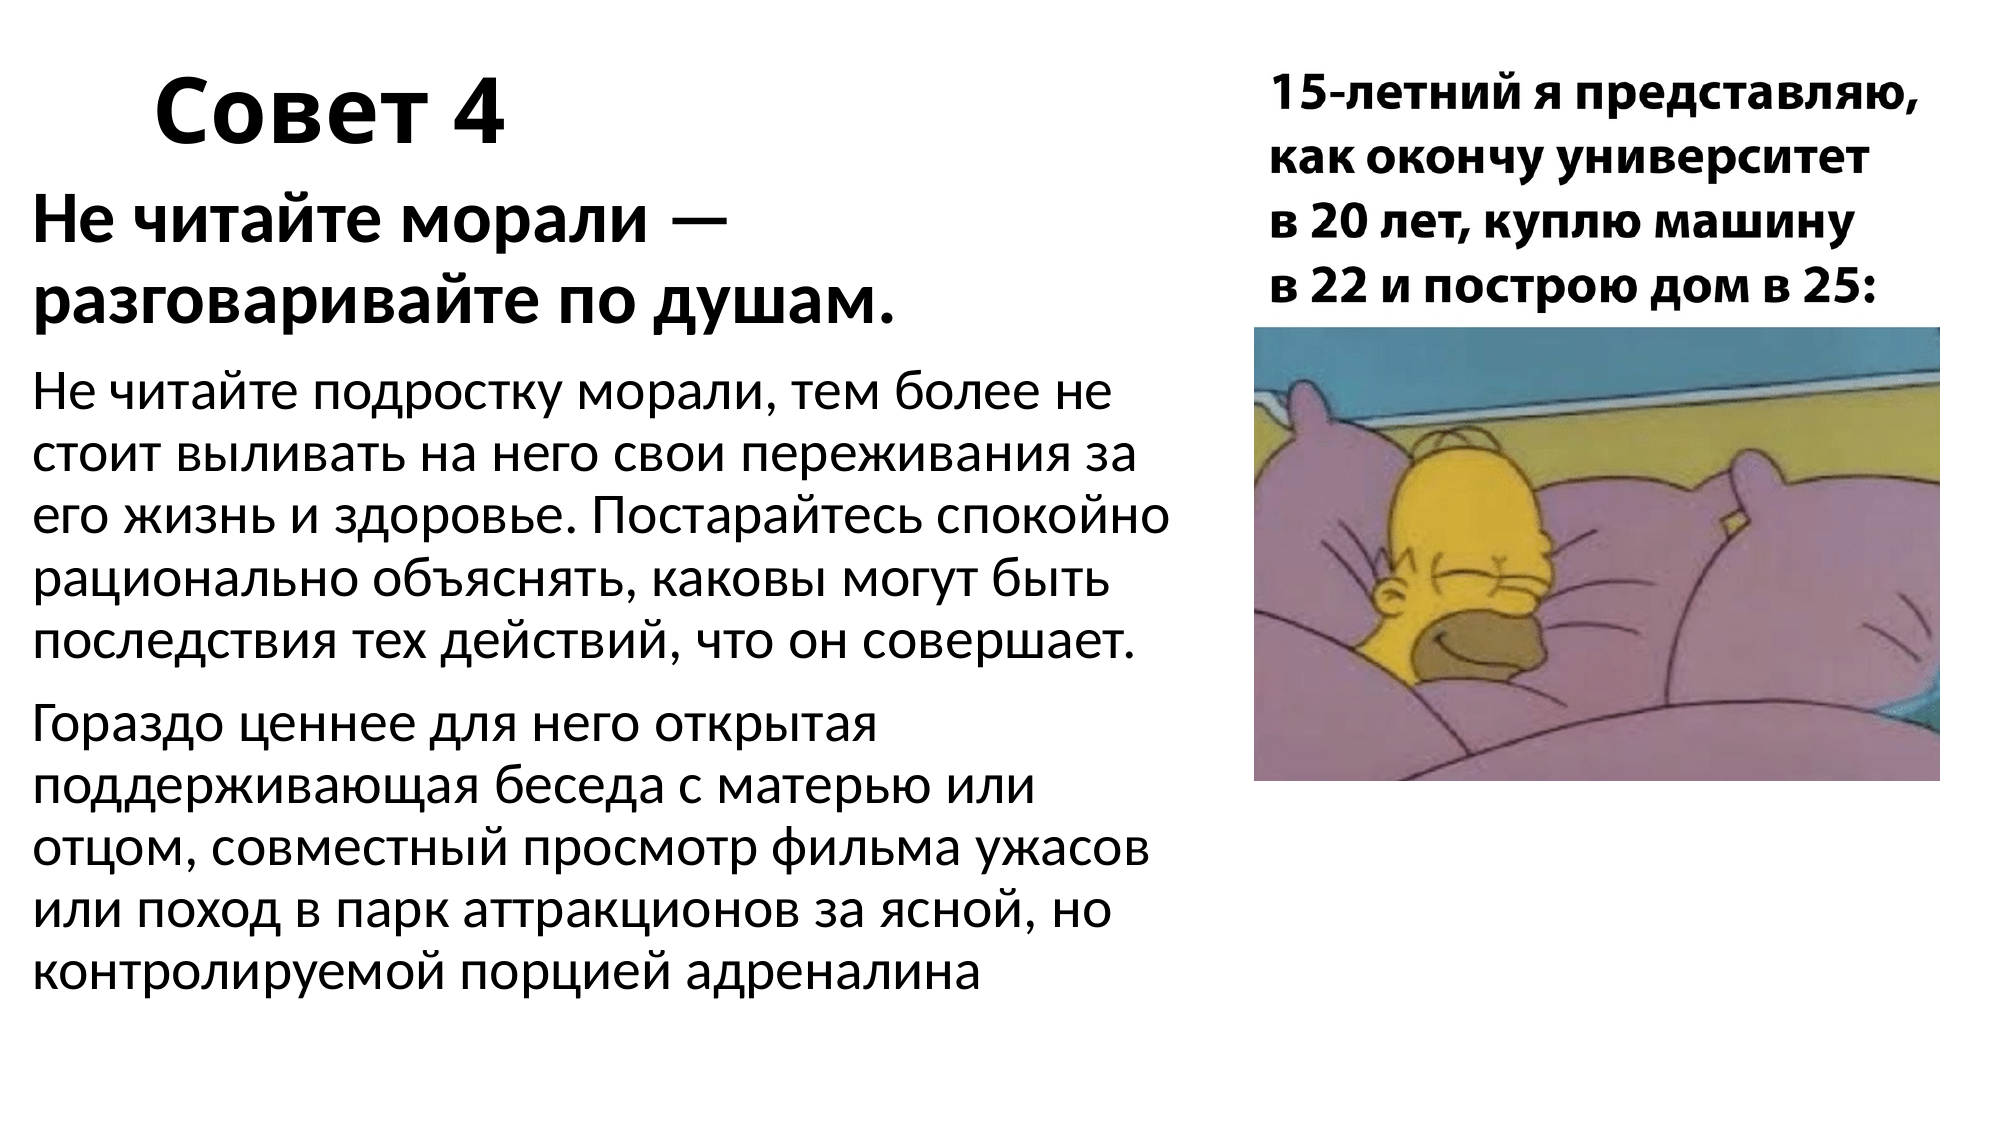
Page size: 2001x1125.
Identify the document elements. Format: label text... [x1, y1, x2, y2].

title Совет 4 [137, 59, 1254, 278]
list Не читайте морали — разговаривайте по душам. Не читайте подростку морали, тем более не стоит выливать на него свои переживания за его жизнь и здоровье. Постарайтесь спокойно рационально объяснять, каковы могут быть последствия тех действий, что он совершает. Гораздо ценнее для него открытая поддерживающая беседа с матерью или отцом, совместный просмотр фильма ужасов или поход в парк аттракционов за ясной, но контролируемой порцией адреналина [17, 171, 1218, 1014]
picture [1254, 59, 1940, 781]
